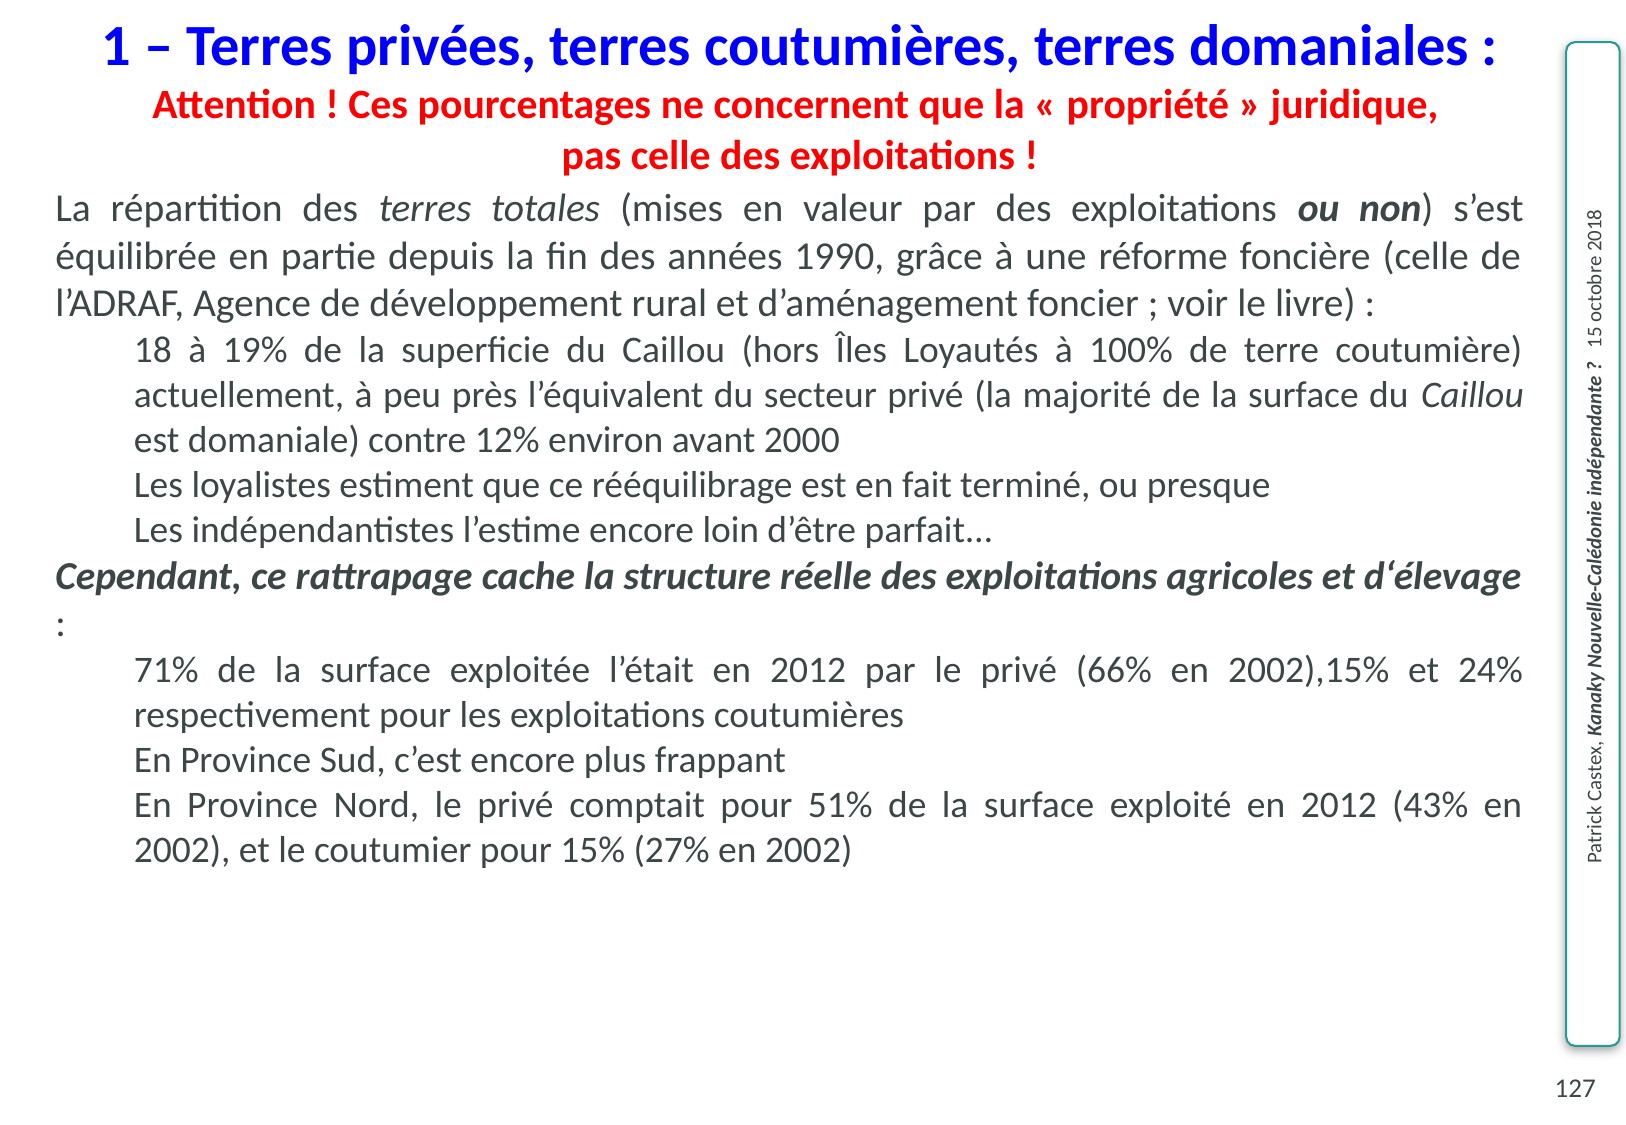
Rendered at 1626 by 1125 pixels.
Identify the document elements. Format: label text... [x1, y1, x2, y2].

title 1 – Terres privées, terres coutumières, terres domaniales : Attention ! Ces pourcentages ne concernent que la « propriété » juridique, pas celle des exploitations ! [40, 0, 1560, 175]
list La répartition des terres totales (mises en valeur par des exploitations ou non) s’est équilibrée en partie depuis la fin des années 1990, grâce à une réforme foncière (celle de l’ADRAF, Agence de développement rural et d’aménagement foncier ; voir le livre) : 18 à 19% de la superficie du Caillou (hors Îles Loyautés à 100% de terre coutumière) actuellement, à peu près l’équivalent du secteur privé (la majorité de la surface du Caillou est domaniale) contre 12% environ avant 2000 Les loyalistes estiment que ce rééquilibrage est en fait terminé, ou presque Les indépendantistes l’estime encore loin d’être parfait… Cependant, ce rattrapage cache la structure réelle des exploitations agricoles et d‘élevage : 71% de la surface exploitée l’était en 2012 par le privé (66% en 2002),15% et 24% respectivement pour les exploitations coutumières En Province Sud, c’est encore plus frappant En Province Nord, le privé comptait pour 51% de la surface exploité en 2012 (43% en 2002), et le coutumier pour 15% (27% en 2002) [40, 174, 1539, 1086]
